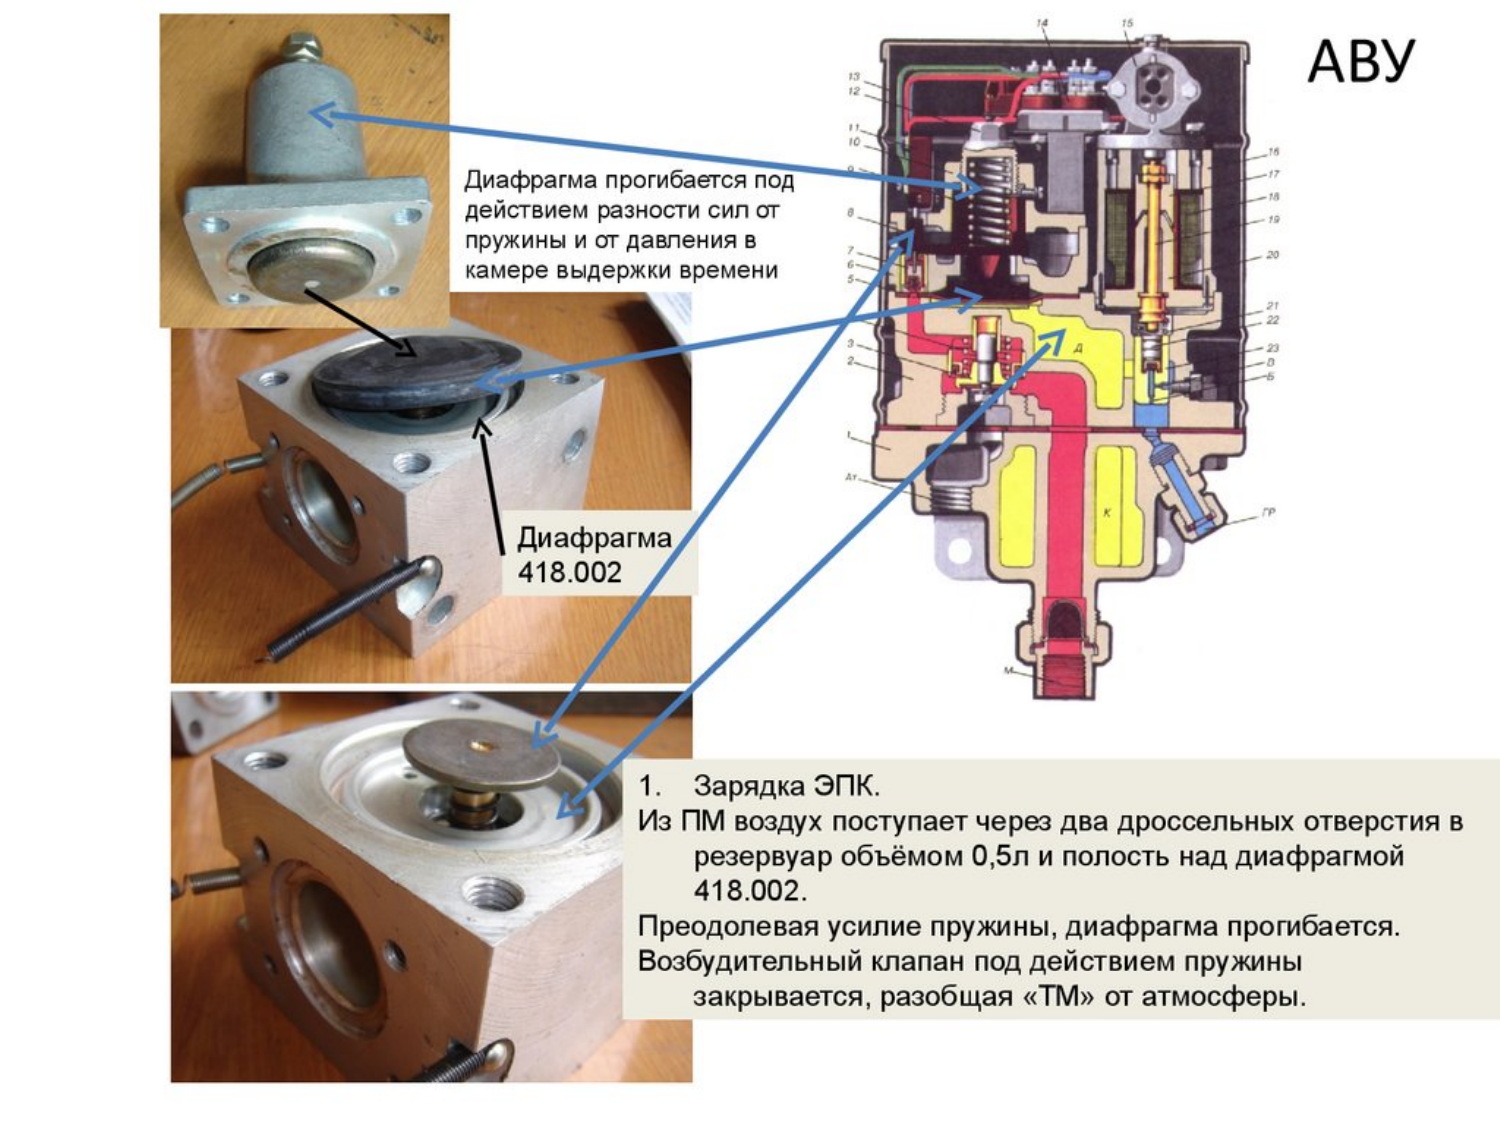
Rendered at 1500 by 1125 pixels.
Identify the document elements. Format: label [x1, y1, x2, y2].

list [0, 0, 1500, 1125]
